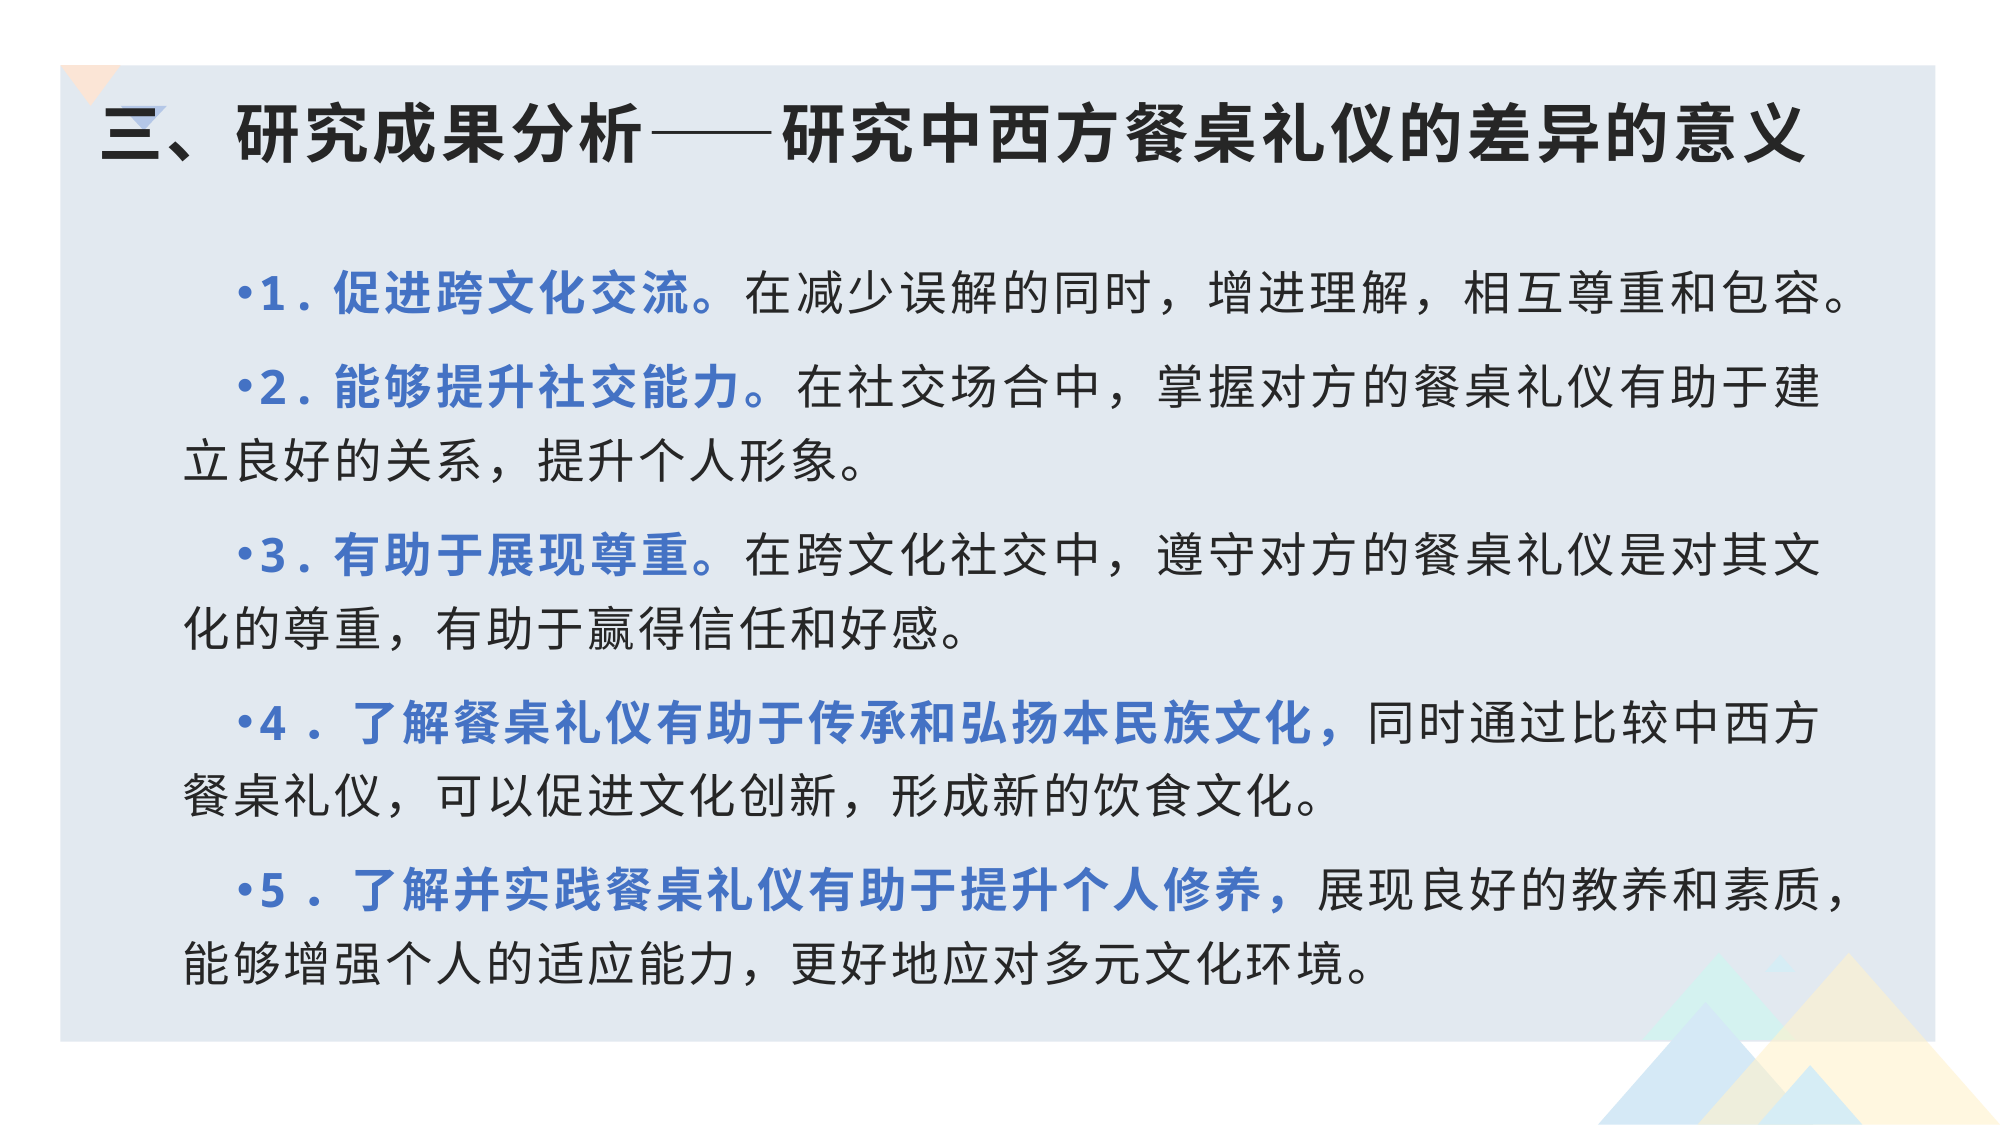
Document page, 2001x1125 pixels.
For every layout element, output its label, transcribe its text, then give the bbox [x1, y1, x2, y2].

title 三、研究成果分析——研究中西方餐桌礼仪的差异的意义 [83, 71, 2000, 191]
list 1.促进跨文化交流。在减少误解的同时，增进理解，相互尊重和包容。 2.能够提升社交能力。在社交场合中，掌握对方的餐桌礼仪有助于建立良好的关系，提升个人形象。 3.有助于展现尊重。在跨文化社交中，遵守对方的餐桌礼仪是对其文化的尊重，有助于赢得信任和好感。 4．了解餐桌礼仪有助于传承和弘扬本民族文化，同时通过比较中西方餐桌礼仪，可以促进文化创新，形成新的饮食文化。 5．了解并实践餐桌礼仪有助于提升个人修养，展现良好的教养和素质，能够增强个人的适应能力，更好地应对多元文化环境。 [129, 238, 1840, 1008]
